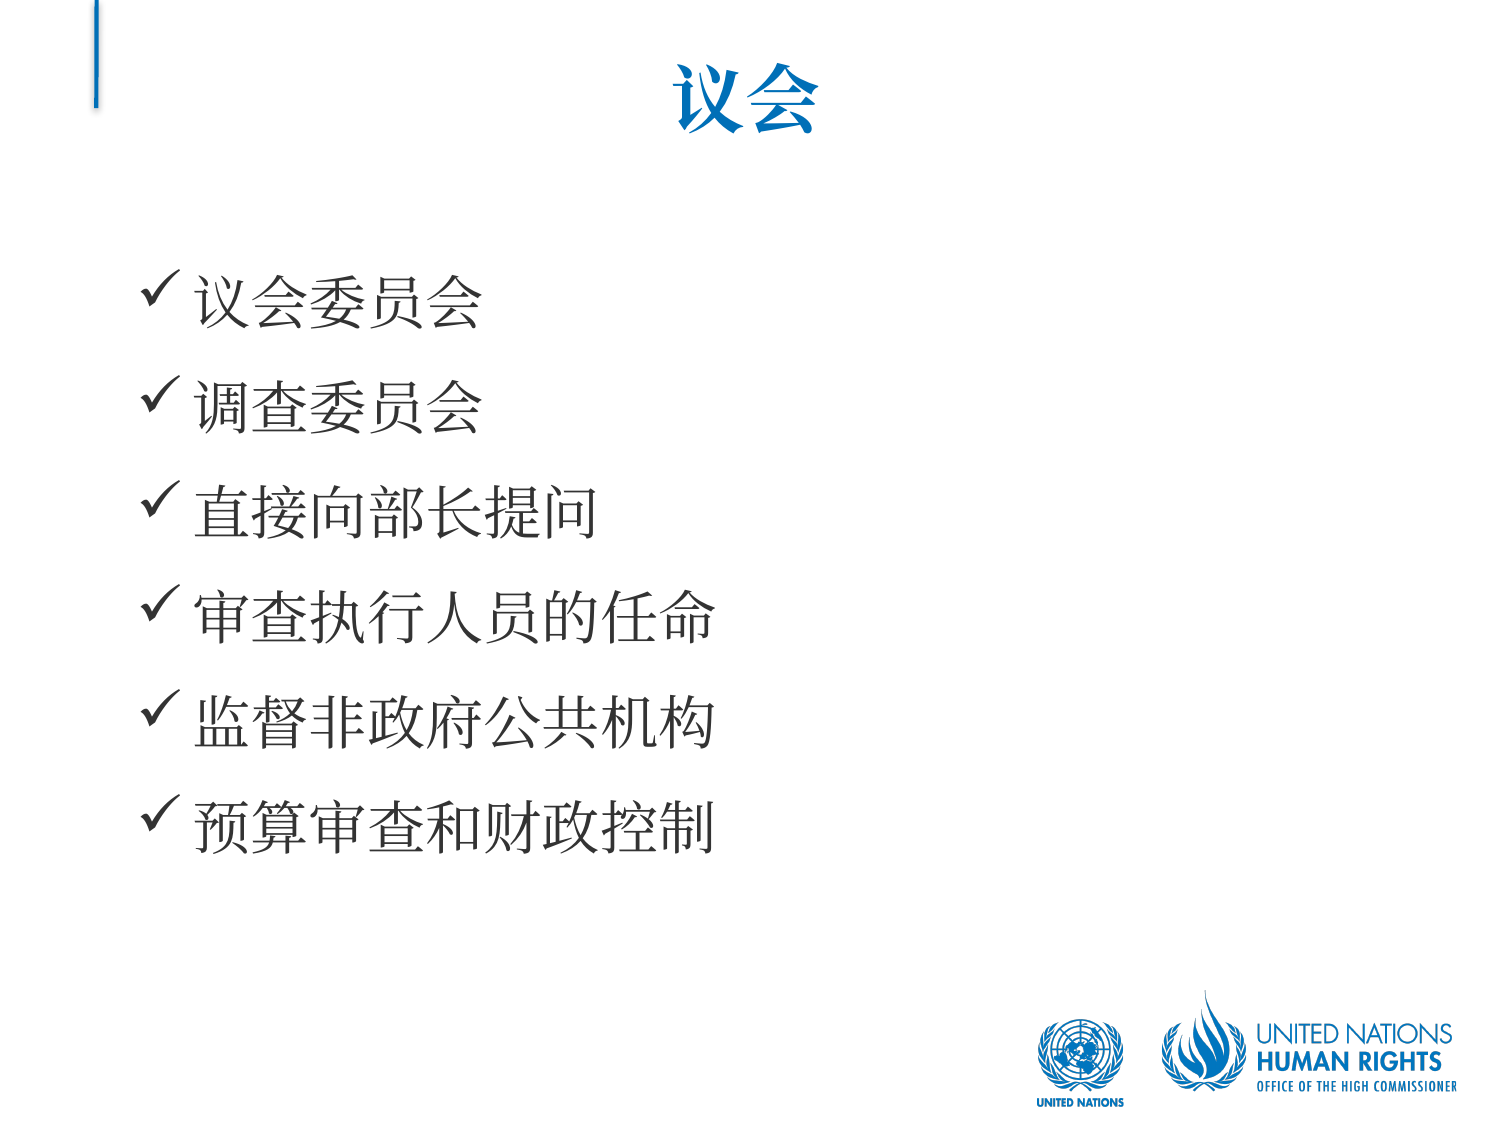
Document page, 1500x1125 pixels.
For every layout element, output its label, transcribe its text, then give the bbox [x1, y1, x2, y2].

title 议会 [54, 45, 1437, 224]
text_box 议会委员会 调查委员会 直接向部长提问 审查执行人员的任命 监督非政府公共机构 预算审查和财政控制 [121, 223, 1392, 1027]
picture [1037, 990, 1457, 1107]
